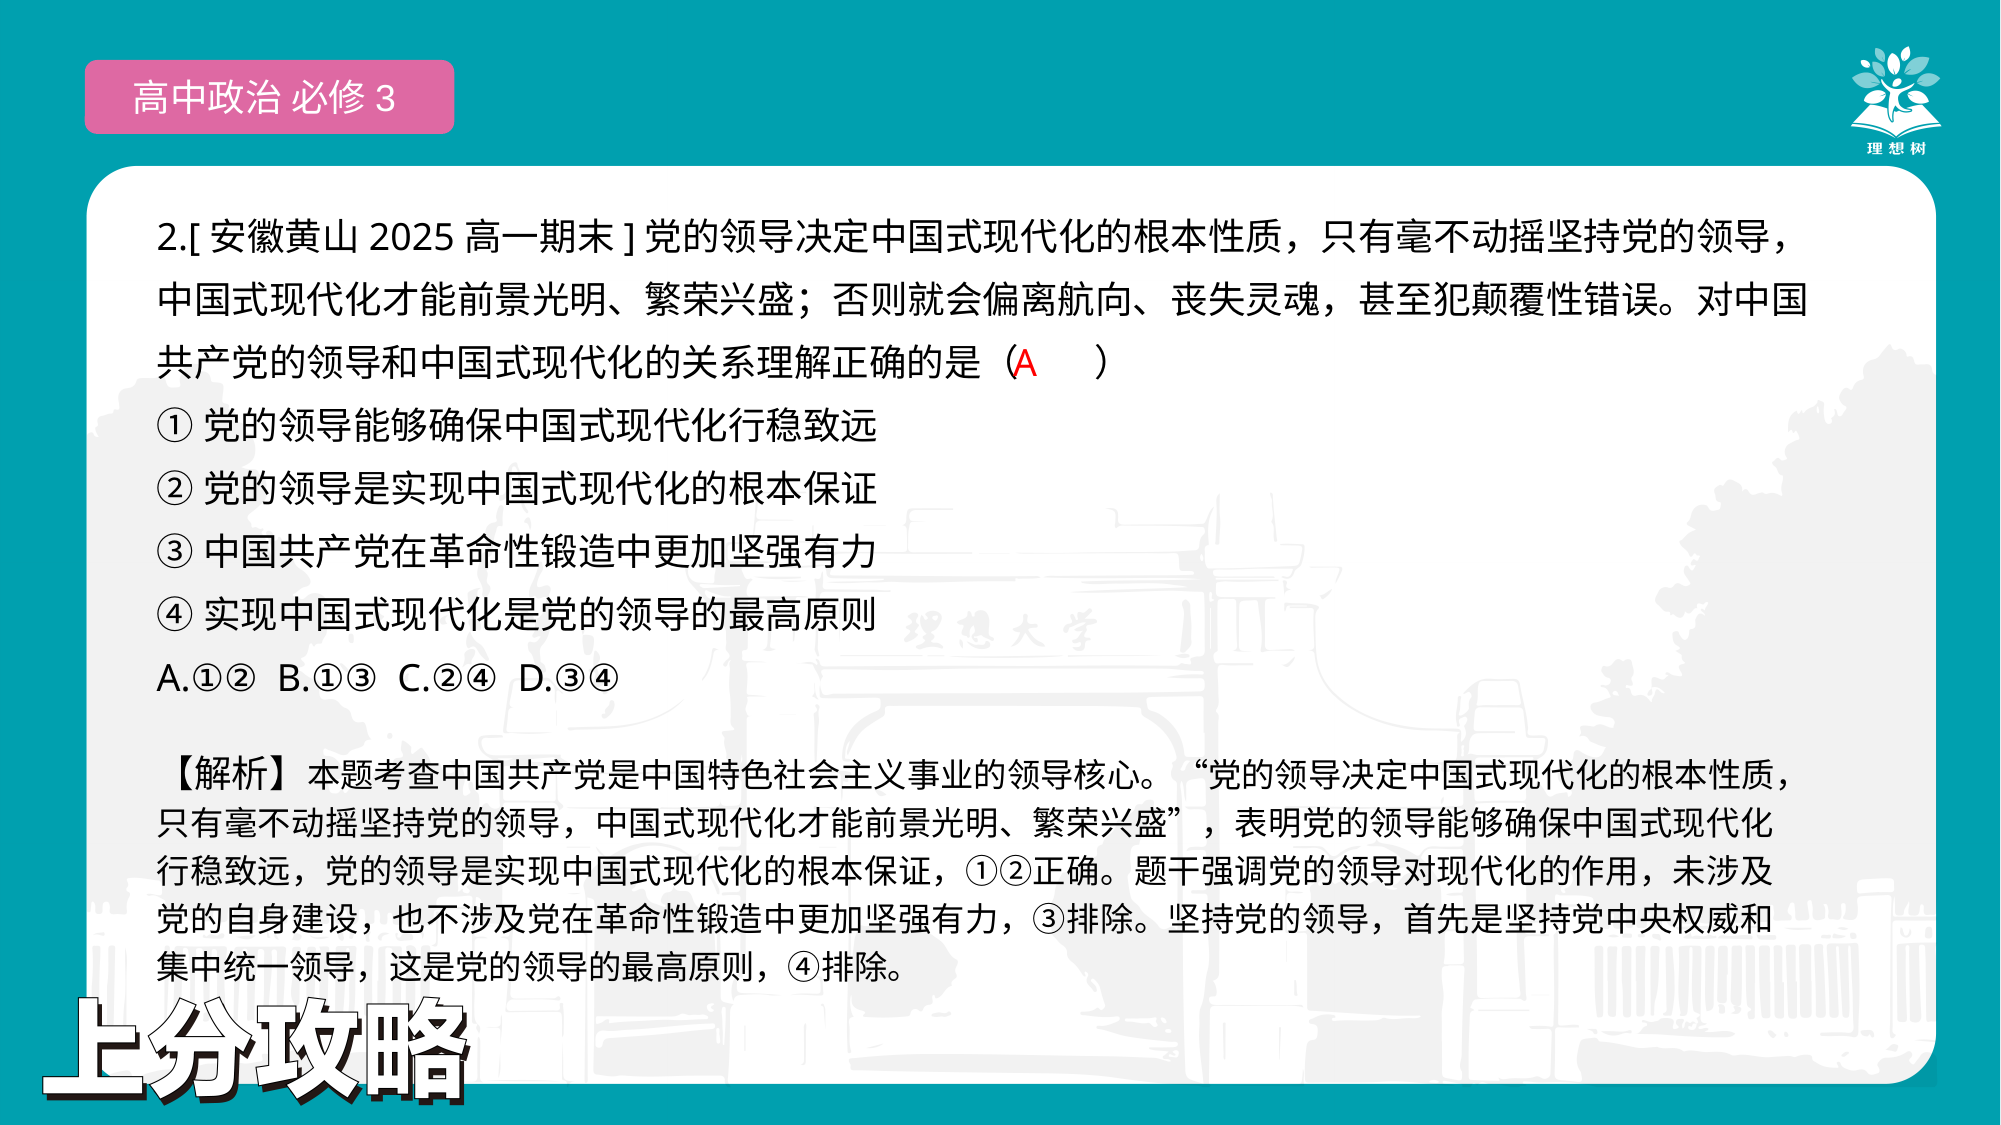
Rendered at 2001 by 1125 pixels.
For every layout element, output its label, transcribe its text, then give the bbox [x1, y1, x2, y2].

picture [0, 0, 2001, 1125]
text_box 高中政治 必修3 [83, 58, 456, 135]
text_box A [998, 309, 1109, 392]
text_box 2.[安徽黄山2025高一期末]党的领导决定中国式现代化的根本性质，只有毫不动摇坚持党的领导，中国式现代化才能前景光明、繁荣兴盛；否则就会偏离航向、丧失灵魂，甚至犯颠覆性错误。对中国共产党的领导和中国式现代化的关系理解正确的是（ ） ①党的领导能够确保中国式现代化行稳致远 ②党的领导是实现中国式现代化的根本保证 ③中国共产党在革命性锻造中更加坚强有力 ④实现中国式现代化是党的领导的最高原则 A.①② B.①③ C.②④ D.③④ [141, 187, 1824, 707]
text_box 【解析】本题考查中国共产党是中国特色社会主义事业的领导核心。“党的领导决定中国式现代化的根本性质，只有毫不动摇坚持党的领导，中国式现代化才能前景光明、繁荣兴盛”，表明党的领导能够确保中国式现代化行稳致远，党的领导是实现中国式现代化的根本保证，①②正确。题干强调党的领导对现代化的作用，未涉及党的自身建设，也不涉及党在革命性锻造中更加坚强有力，③排除。坚持党的领导，首先是坚持党中央权威和集中统一领导，这是党的领导的最高原则，④排除。 [141, 733, 1791, 994]
